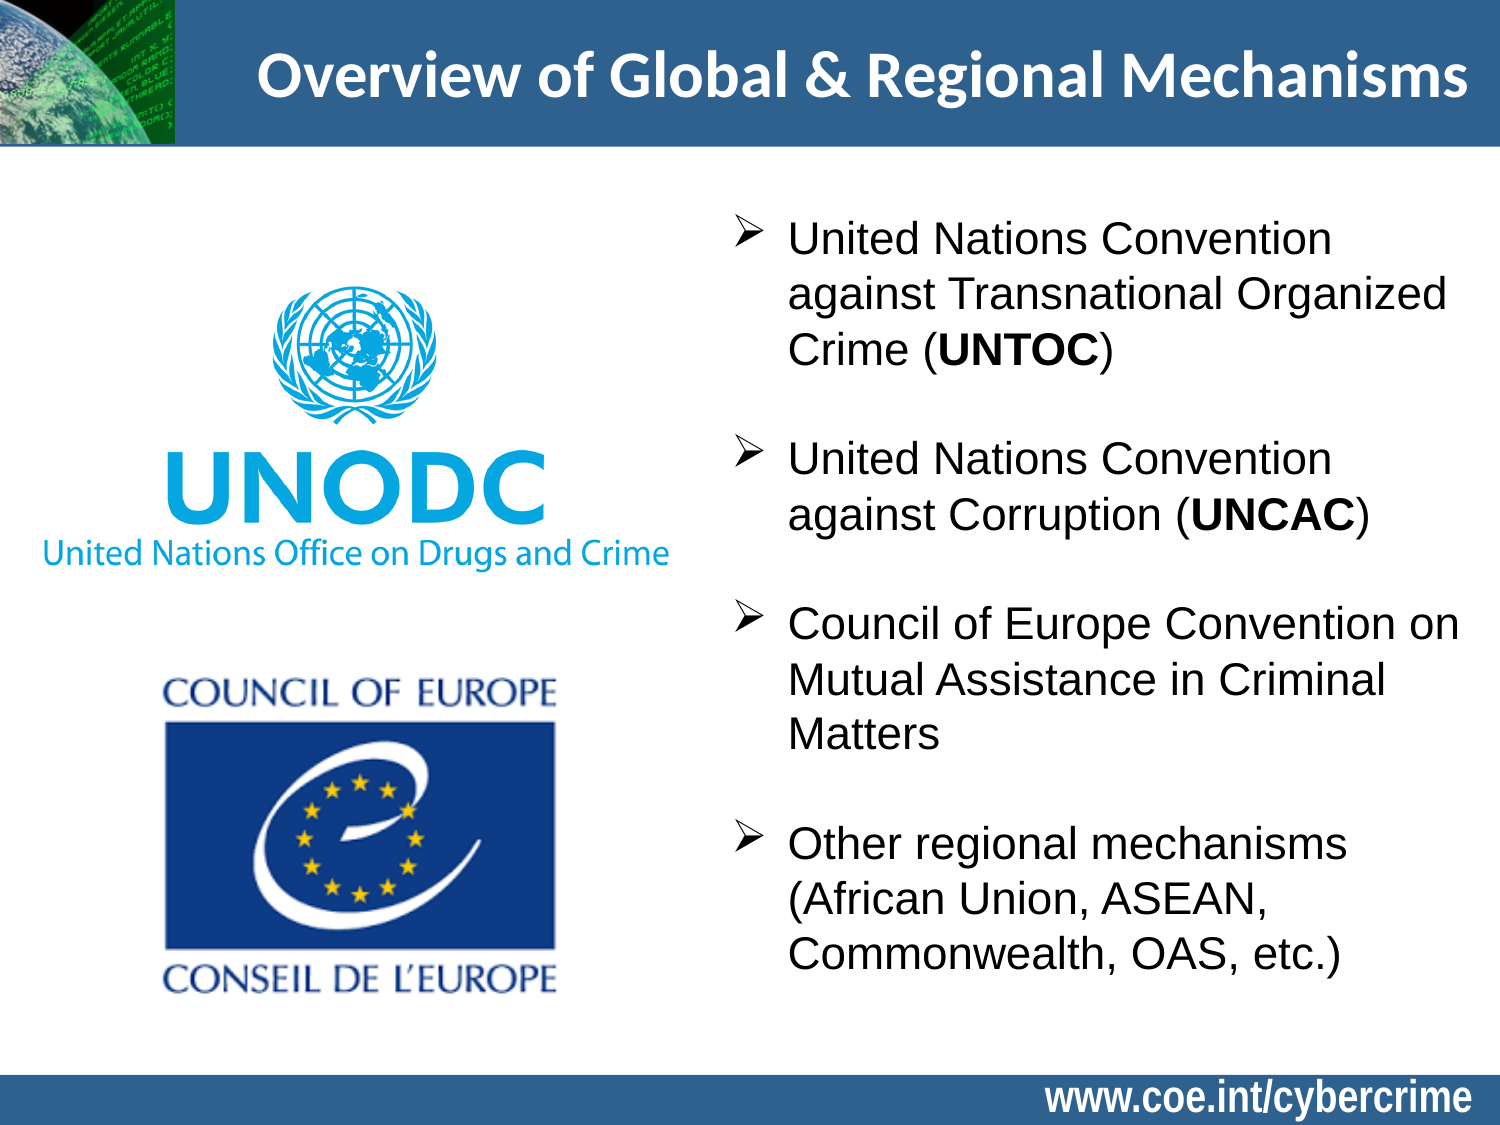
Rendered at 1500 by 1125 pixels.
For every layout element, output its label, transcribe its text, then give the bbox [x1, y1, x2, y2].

picture [0, 0, 175, 144]
text_box www.coe.int/cybercrime [1030, 1059, 1500, 1125]
picture [115, 639, 605, 1031]
picture [41, 264, 672, 596]
text_box United Nations Convention against Transnational Organized Crime (UNTOC) United Nations Convention against Corruption (UNCAC) Council of Europe Convention on Mutual Assistance in Criminal Matters Other regional mechanisms (African Union, ASEAN, Commonwealth, OAS, etc.) [716, 201, 1480, 987]
text_box Overview of Global & Regional Mechanisms [177, 0, 1500, 149]
text_box [0, 1073, 1030, 1125]
